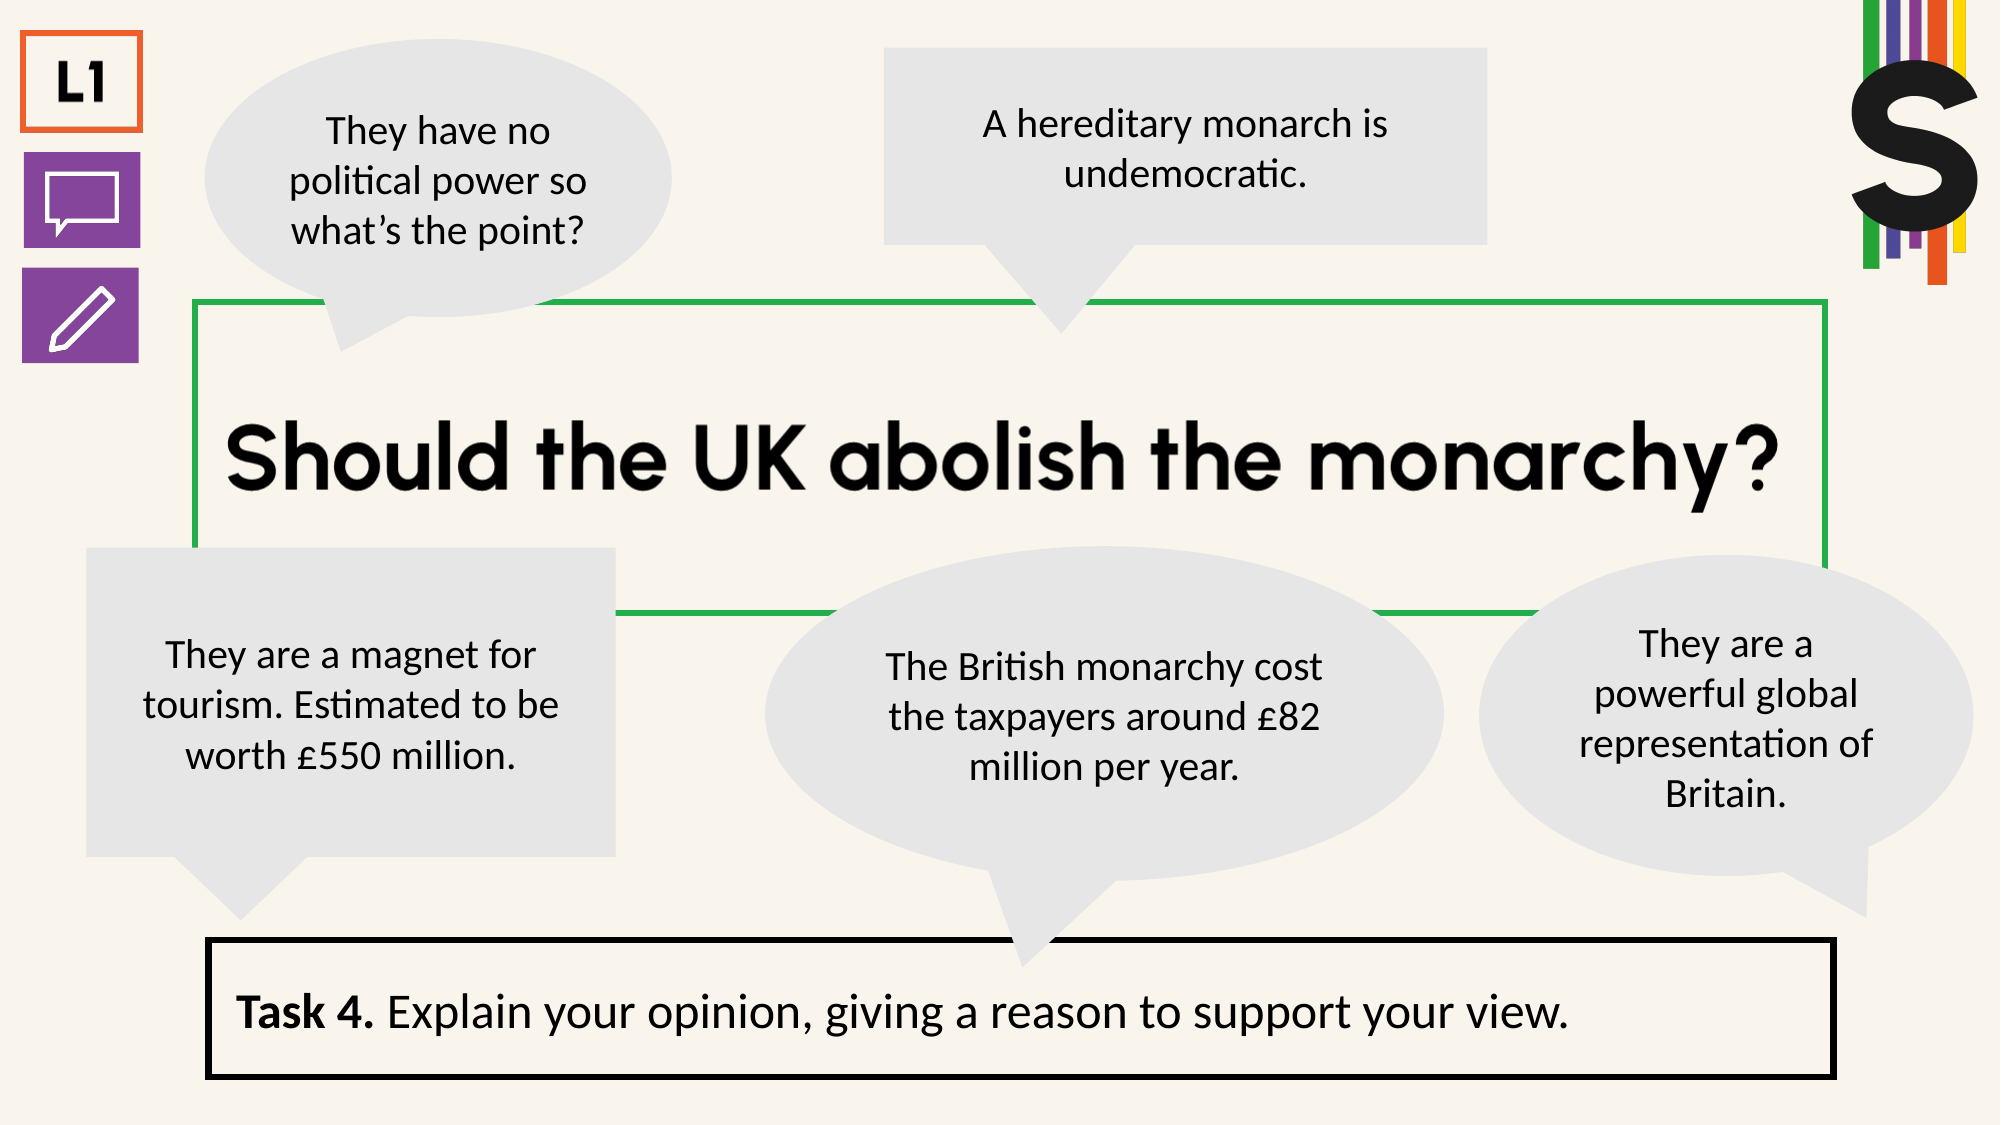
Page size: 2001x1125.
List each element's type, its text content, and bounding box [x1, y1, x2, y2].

text_box They are a magnet for tourism. Estimated to be worth £550 million. [85, 546, 617, 922]
text_box They have no political power so what’s the point? [203, 37, 673, 299]
text_box Task 4. Explain your opinion, giving a reason to support your view. [207, 939, 1835, 1078]
picture [168, 0, 2000, 616]
text_box The British monarchy cost the taxpayers around £82 million per year. [764, 616, 1445, 970]
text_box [23, 153, 141, 241]
text_box A hereditary monarch is undemocratic. [882, 46, 1489, 299]
text_box They are a powerful global representation of Britain. [1478, 571, 1975, 920]
picture [19, 28, 159, 153]
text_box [4, 241, 160, 397]
